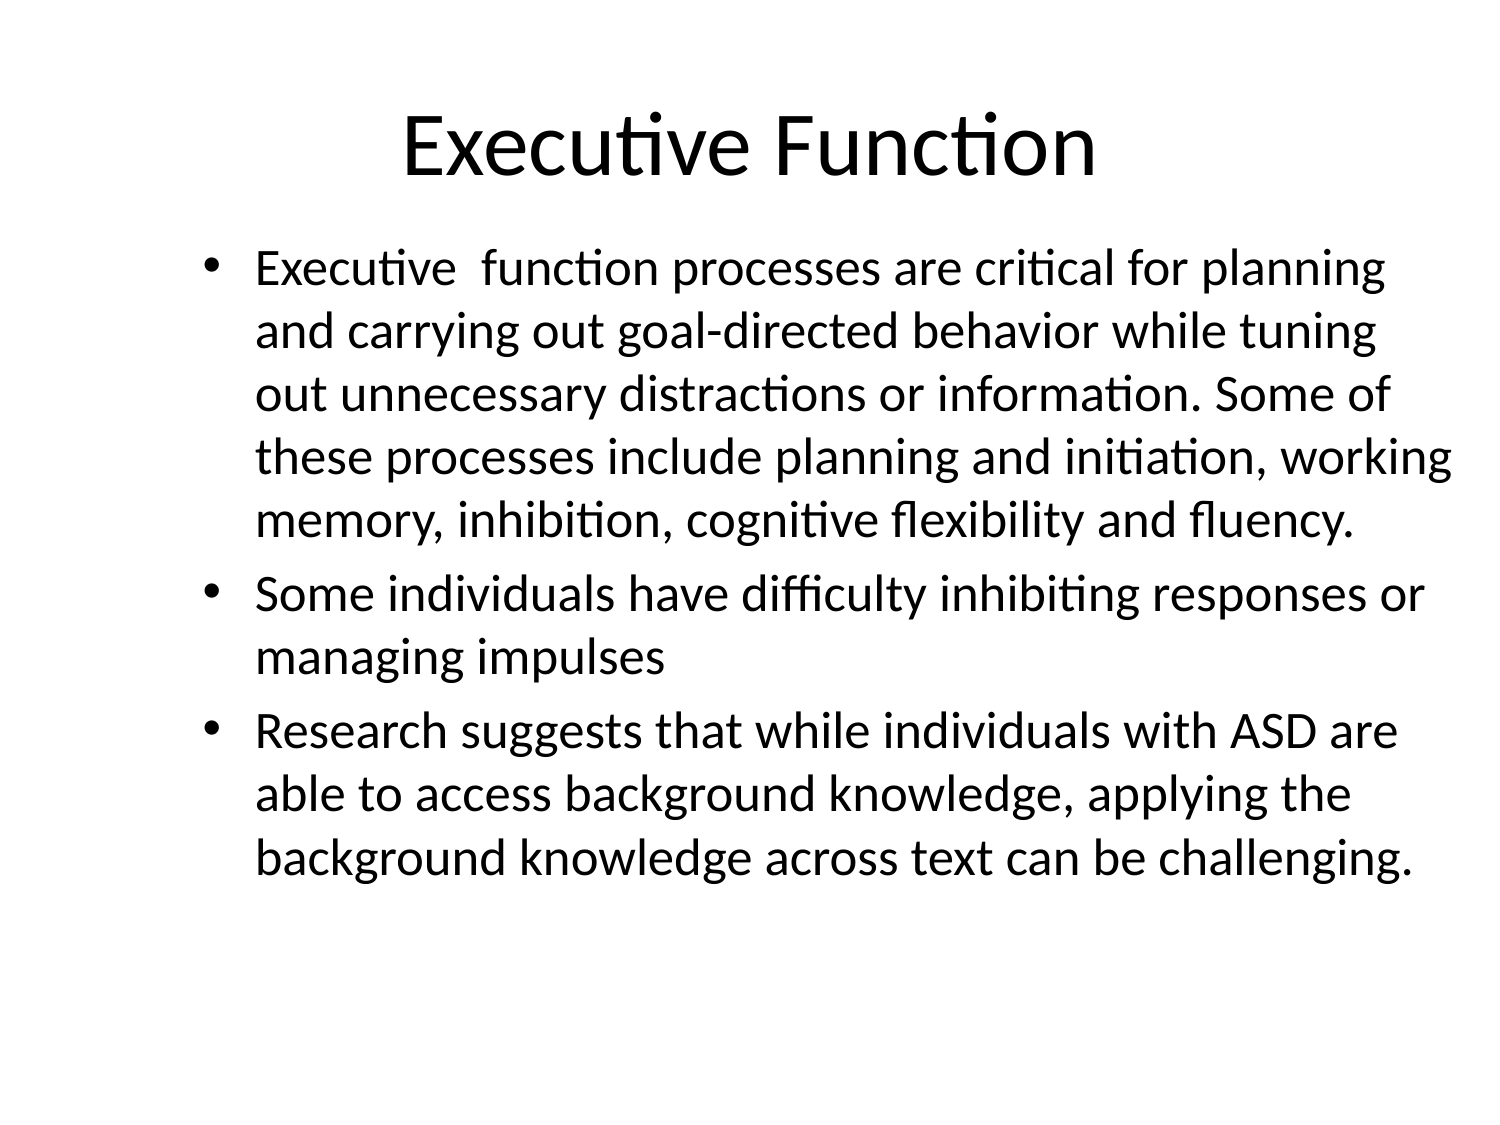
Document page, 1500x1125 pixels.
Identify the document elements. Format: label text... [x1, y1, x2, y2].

list Executive function processes are critical for planning and carrying out goal-directed behavior while tuning out unnecessary distractions or information. Some of these processes include planning and initiation, working memory, inhibition, cognitive flexibility and fluency. Some individuals have difficulty inhibiting responses or managing impulses Research suggests that while individuals with ASD are able to access background knowledge, applying the background knowledge across text can be challenging. [187, 224, 1475, 988]
title Executive Function [75, 45, 1425, 233]
